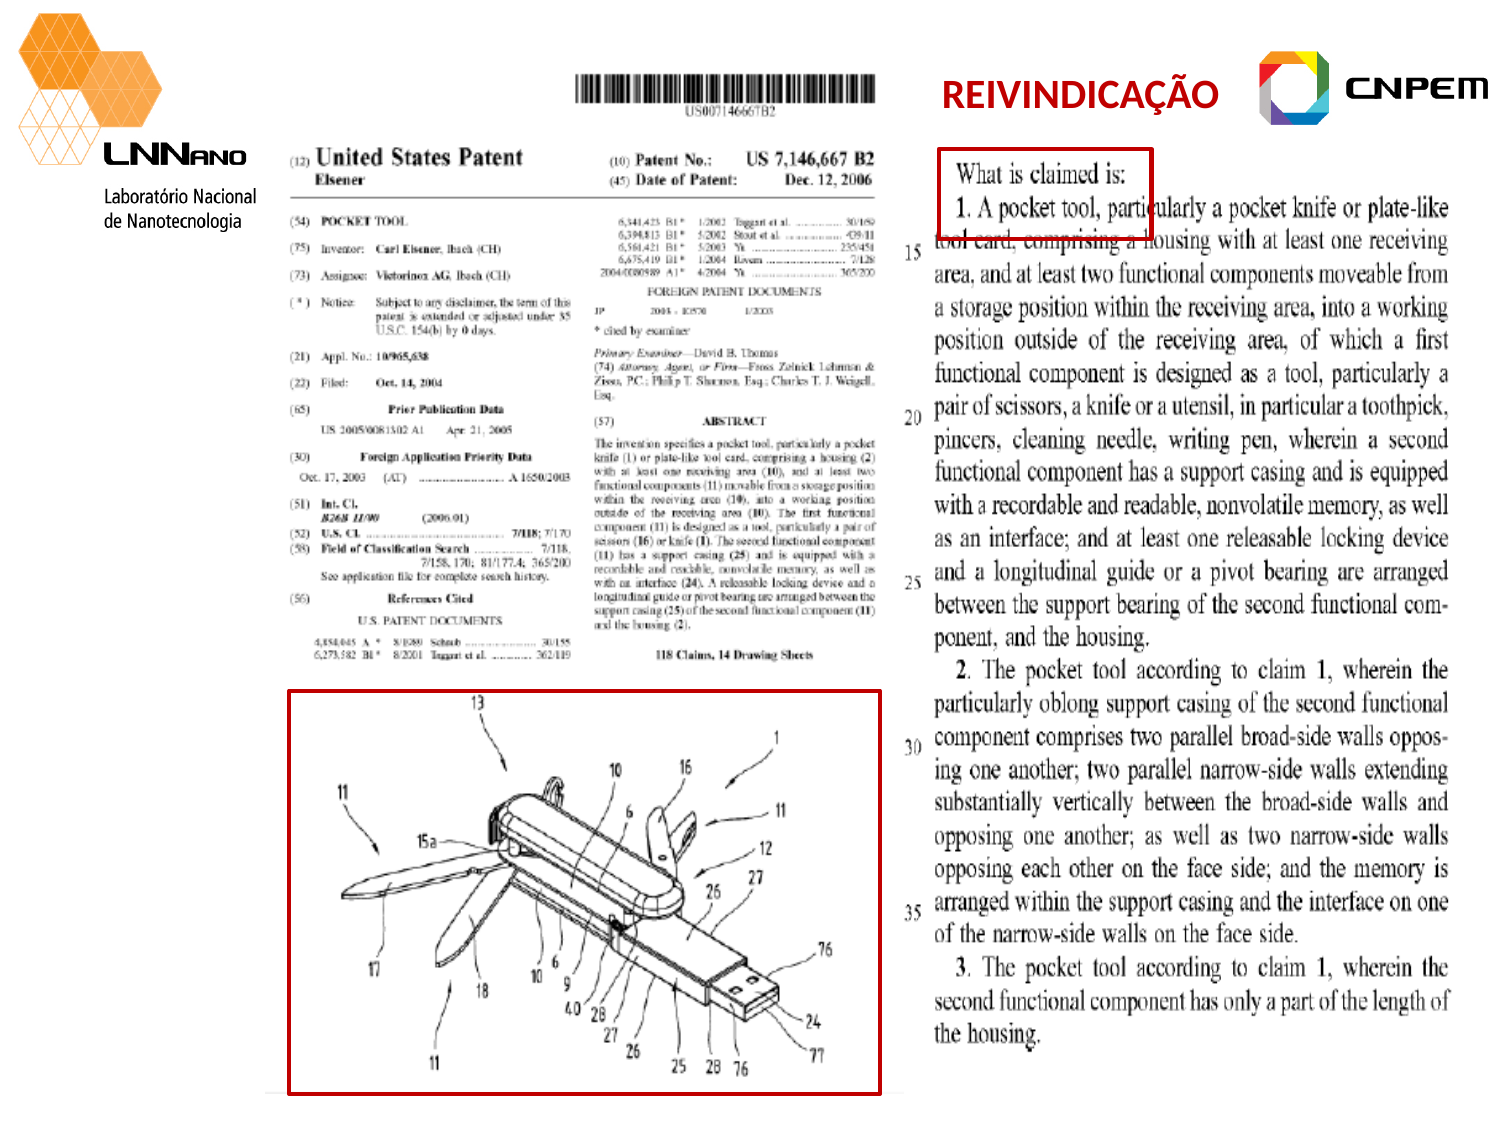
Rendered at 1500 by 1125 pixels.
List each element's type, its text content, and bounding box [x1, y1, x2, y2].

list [265, 54, 904, 1095]
text_box REIVINDICAÇÃO [927, 59, 1247, 125]
title [75, 45, 1425, 233]
picture [0, 11, 1500, 1059]
